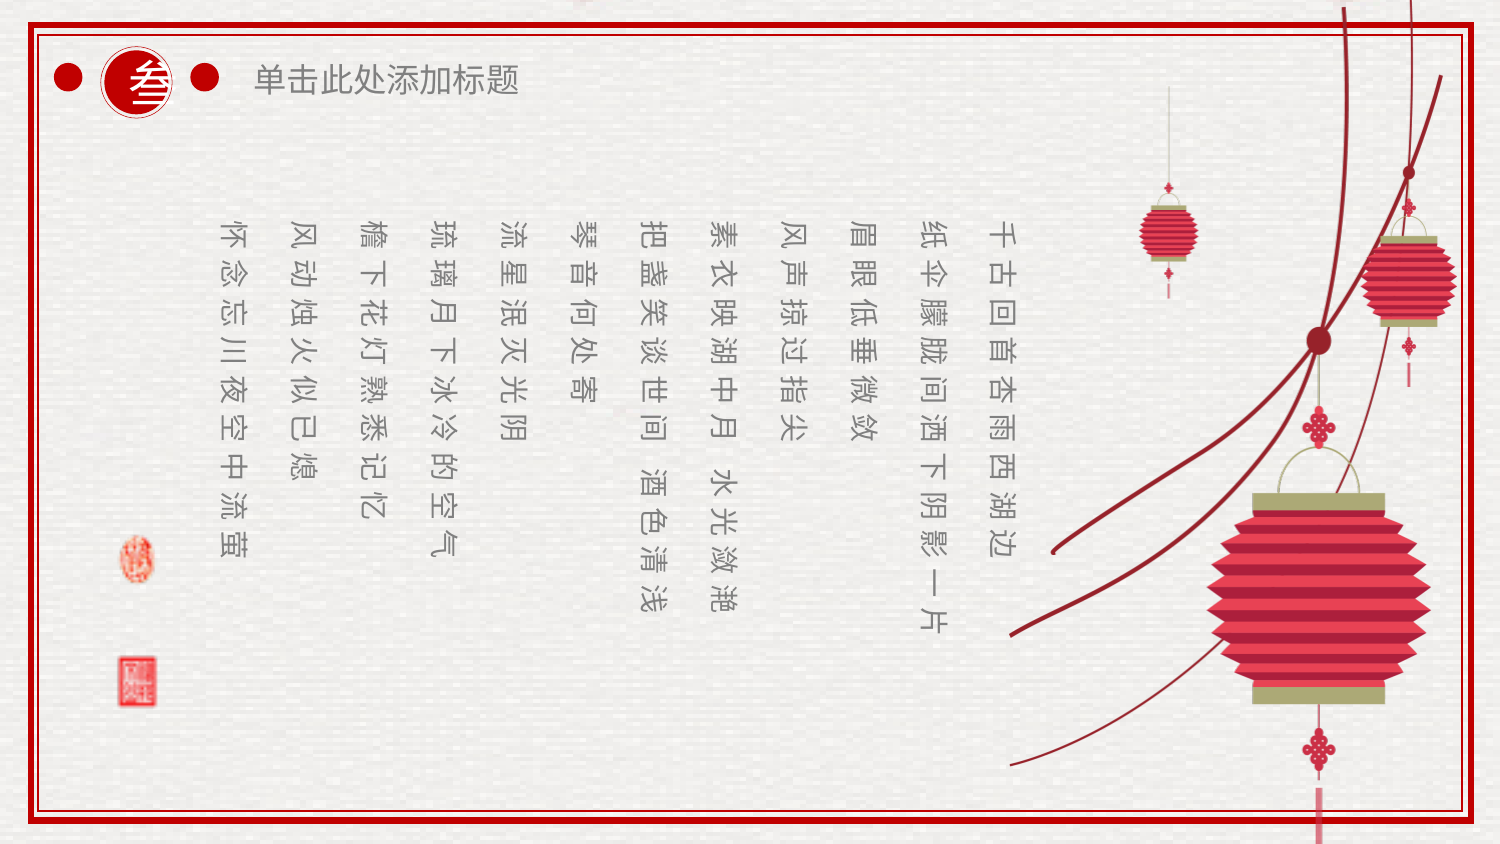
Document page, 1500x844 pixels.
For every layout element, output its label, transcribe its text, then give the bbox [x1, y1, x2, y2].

text_box 千古回首杏雨西湖边 纸伞朦胧间洒下阴影一片 眉眼低垂微敛 风声掠过指尖 素衣映湖中月 水光潋滟 把盏笑谈世间 酒色清浅 琴音何处寄 流星泯灭光阴 琉璃月下冰冷的空气 檐下花灯熟悉记忆 风动烛火似已熄 怀念忘川夜空中流萤 [197, 215, 1009, 749]
picture [0, 0, 1500, 844]
